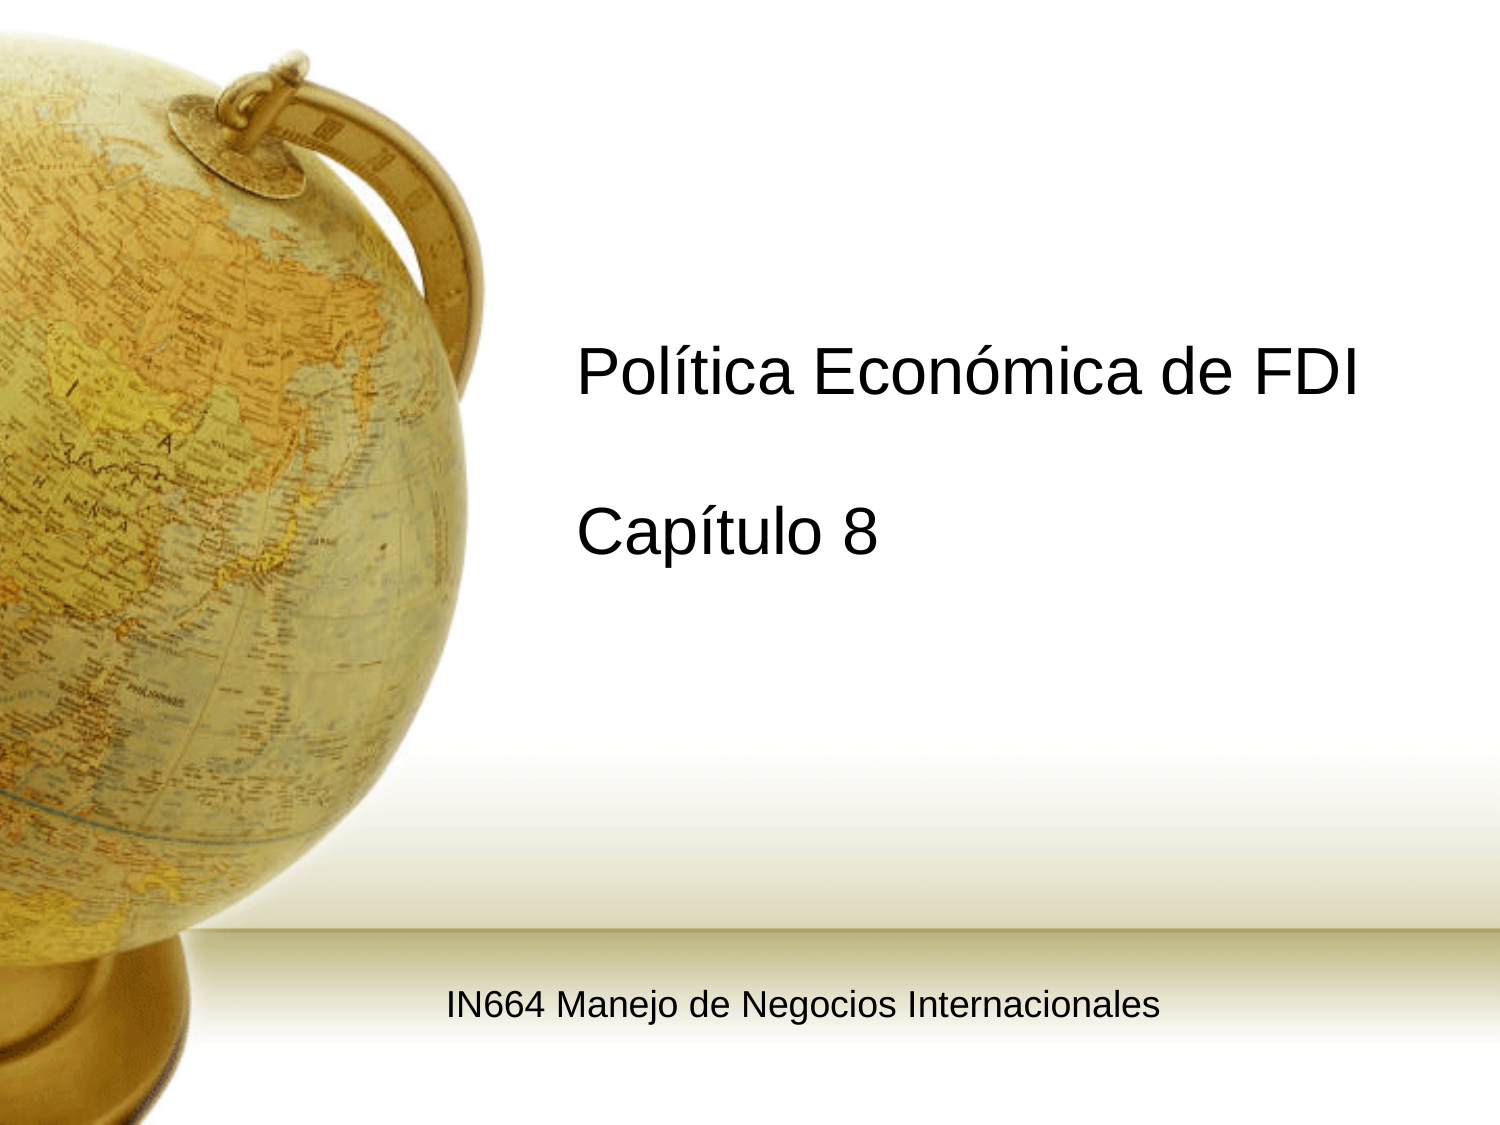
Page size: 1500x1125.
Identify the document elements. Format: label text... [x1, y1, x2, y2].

subtitle IN664 Manejo de Negocios Internacionales [430, 972, 1243, 1055]
title Política Económica de FDI Capítulo 8 [560, 187, 1384, 576]
picture [0, 0, 1500, 1125]
